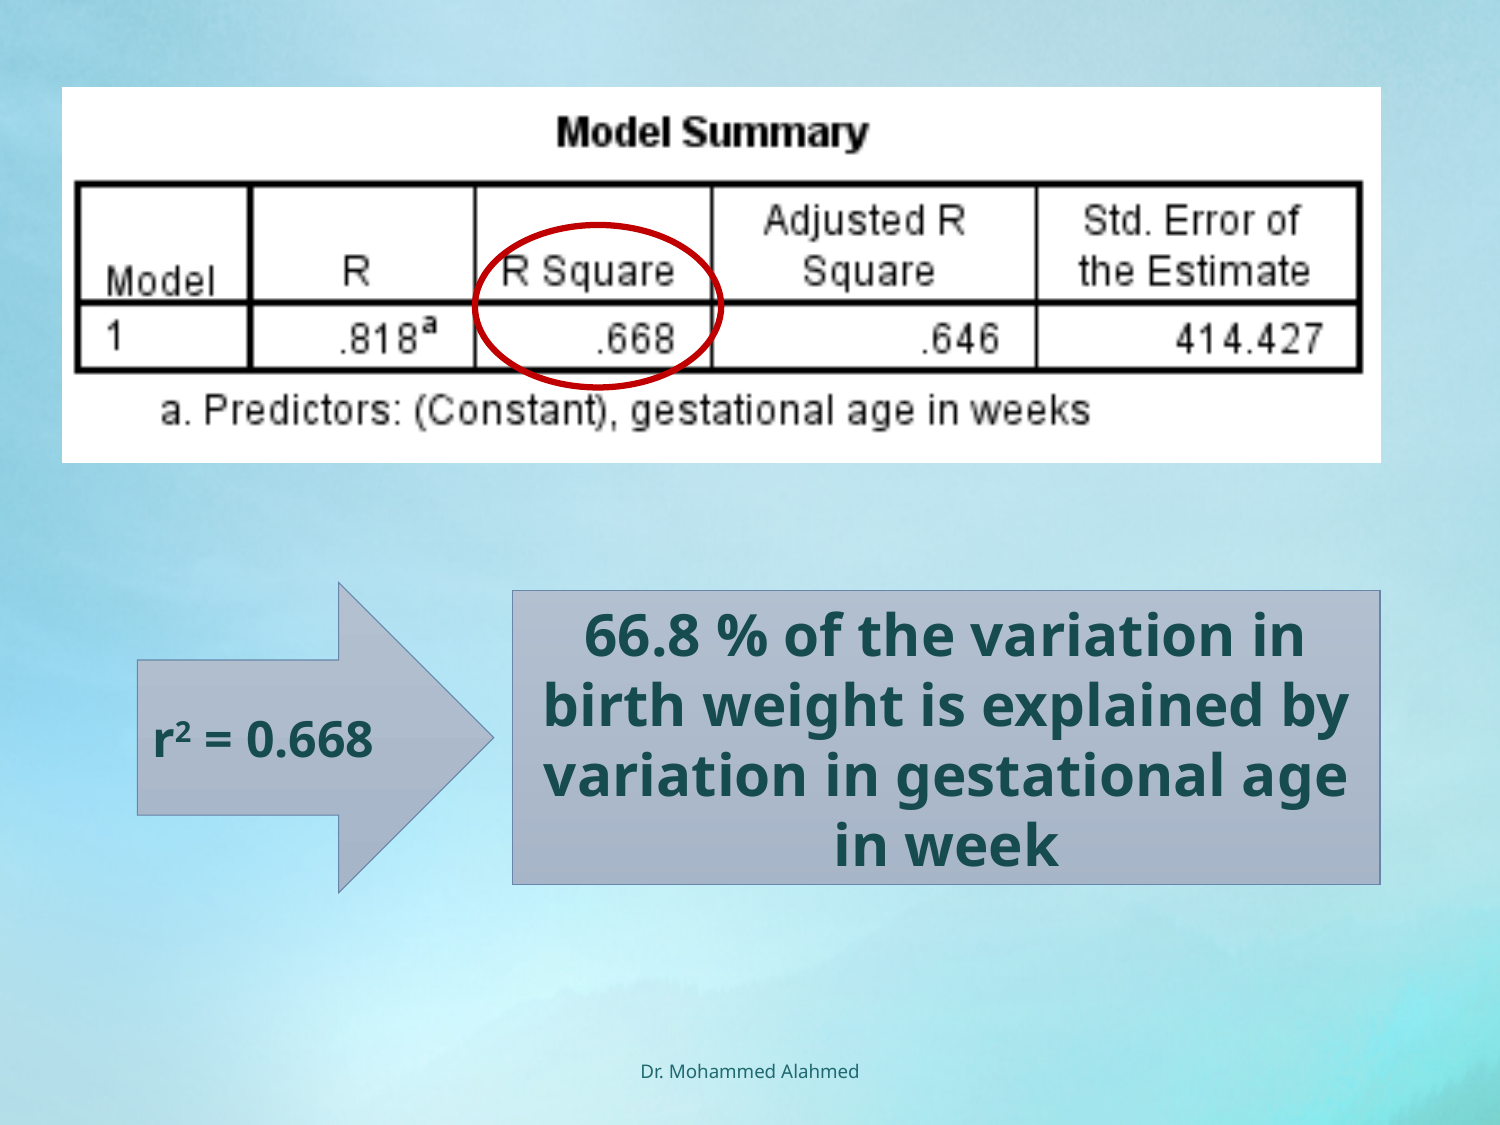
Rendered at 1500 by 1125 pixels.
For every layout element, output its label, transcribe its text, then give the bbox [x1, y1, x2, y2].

picture [0, 0, 1500, 1125]
text_box 66.8 % of the variation in birth weight is explained by variation in gestational age in week [512, 590, 1381, 885]
footer Dr. Mohammed Alahmed [512, 1042, 988, 1103]
text_box r2 = 0.668 [136, 581, 495, 894]
